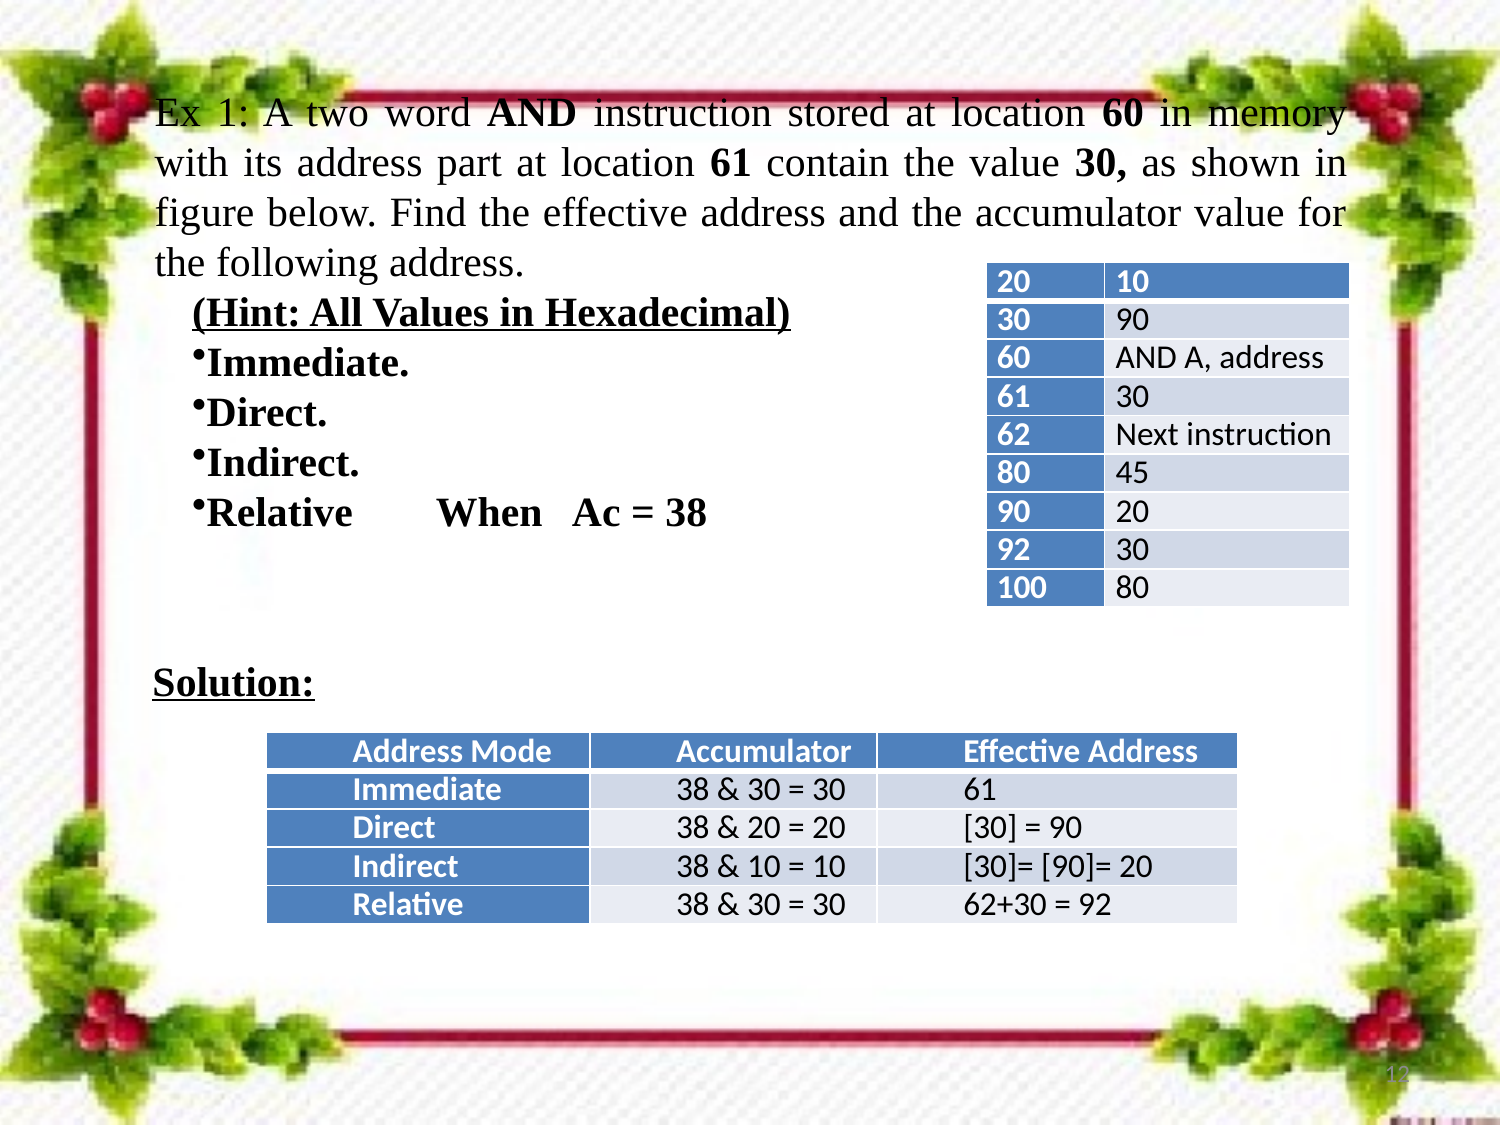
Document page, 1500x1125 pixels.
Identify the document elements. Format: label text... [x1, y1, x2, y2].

table_cell 80 [1105, 570, 1349, 606]
picture [0, 0, 1500, 1125]
table_cell 61 [878, 774, 1237, 808]
table_cell 30 [1105, 543, 1349, 568]
table_cell 38 & 30 = 30 [591, 886, 876, 923]
table_cell 38 & 20 = 20 [591, 810, 876, 846]
table_cell Immediate [267, 774, 589, 808]
table_cell 38 & 30 = 30 [591, 774, 876, 808]
table_cell 62+30 = 92 [878, 886, 1237, 923]
table_cell Direct [267, 810, 589, 846]
table_cell 92 [987, 543, 1104, 568]
table_cell Indirect [267, 848, 589, 885]
text_box Solution: [137, 647, 363, 713]
table_cell 38 & 10 = 10 [591, 848, 876, 885]
table_cell [30] = 90 [878, 810, 1237, 846]
table_header Effective Address [878, 733, 1237, 768]
table_cell Relative [267, 886, 589, 923]
table_cell 100 [987, 570, 1104, 606]
slide_number 12 [1074, 1042, 1425, 1103]
table_header Address Mode [267, 733, 589, 768]
table_header Accumulator [591, 733, 876, 768]
table_cell [30]= [90]= 20 [878, 848, 1237, 885]
text_box Ex 1: A two word AND instruction stored at location 60 in memory with its address part at location 61 contain the value 30, as shown in figure below. Find the effective address and the accumulator value for the following address. (Hint: All Values in Hexadecimal) Immediate. Direct. Indirect. Relative When Ac = 38 [139, 77, 1363, 543]
